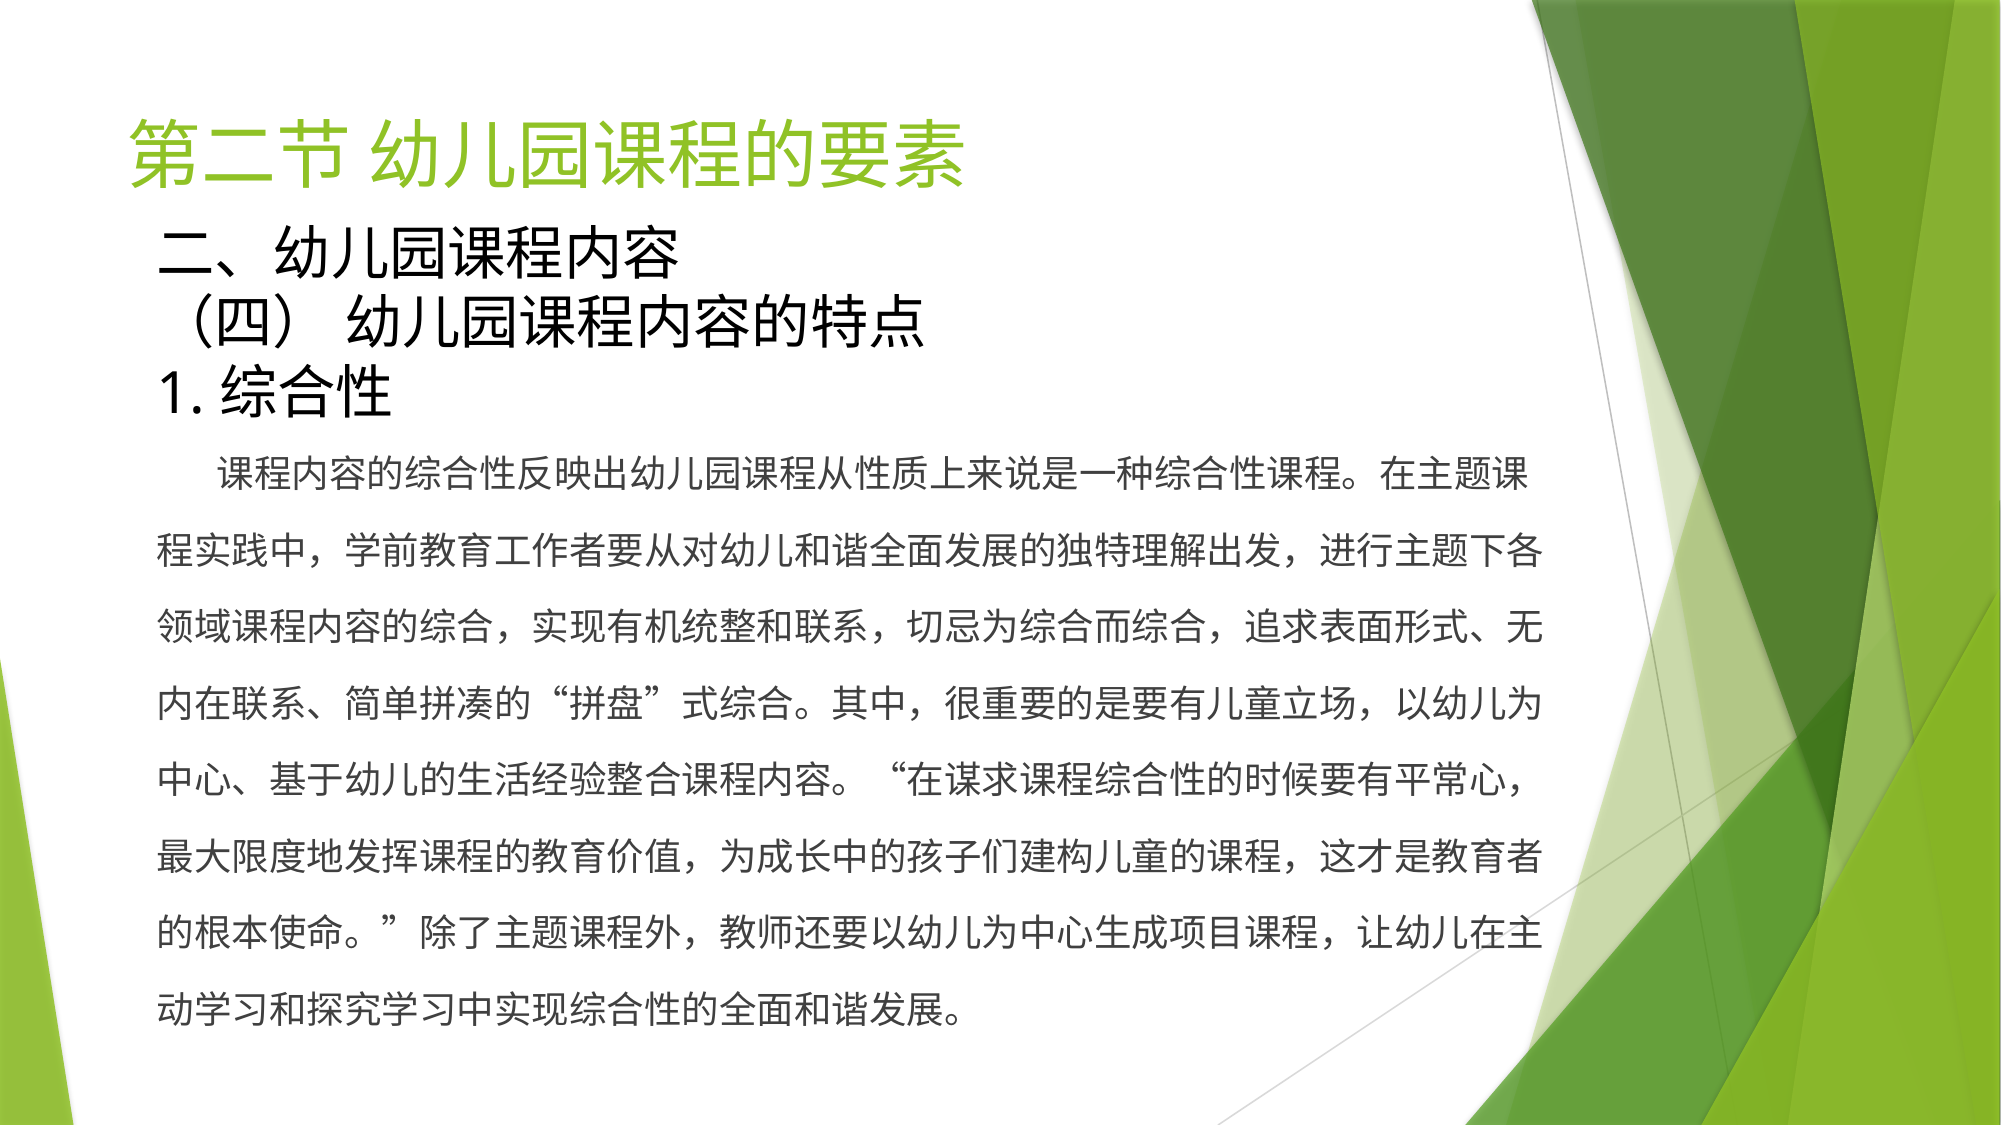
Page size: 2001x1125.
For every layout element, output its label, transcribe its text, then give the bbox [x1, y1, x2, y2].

title 第二节 幼儿园课程的要素 [111, 99, 1522, 317]
text_box 课程内容的综合性反映出幼儿园课程从性质上来说是一种综合性课程。在主题课程实践中，学前教育工作者要从对幼儿和谐全面发展的独特理解出发，进行主题下各领域课程内容的综合，实现有机统整和联系，切忌为综合而综合，追求表面形式、无内在联系、简单拼凑的“拼盘”式综合。其中，很重要的是要有儿童立场，以幼儿为中心、基于幼儿的生活经验整合课程内容。“在谋求课程综合性的时候要有平常心，最大限度地发挥课程的教育价值，为成长中的孩子们建构儿童的课程，这才是教育者的根本使命。”除了主题课程外，教师还要以幼儿为中心生成项目课程，让幼儿在主动学习和探究学习中实现综合性的全面和谐发展。 [141, 411, 1575, 1057]
text_box 二、幼儿园课程内容 （四） 幼儿园课程内容的特点 1.综合性 [141, 208, 1451, 411]
